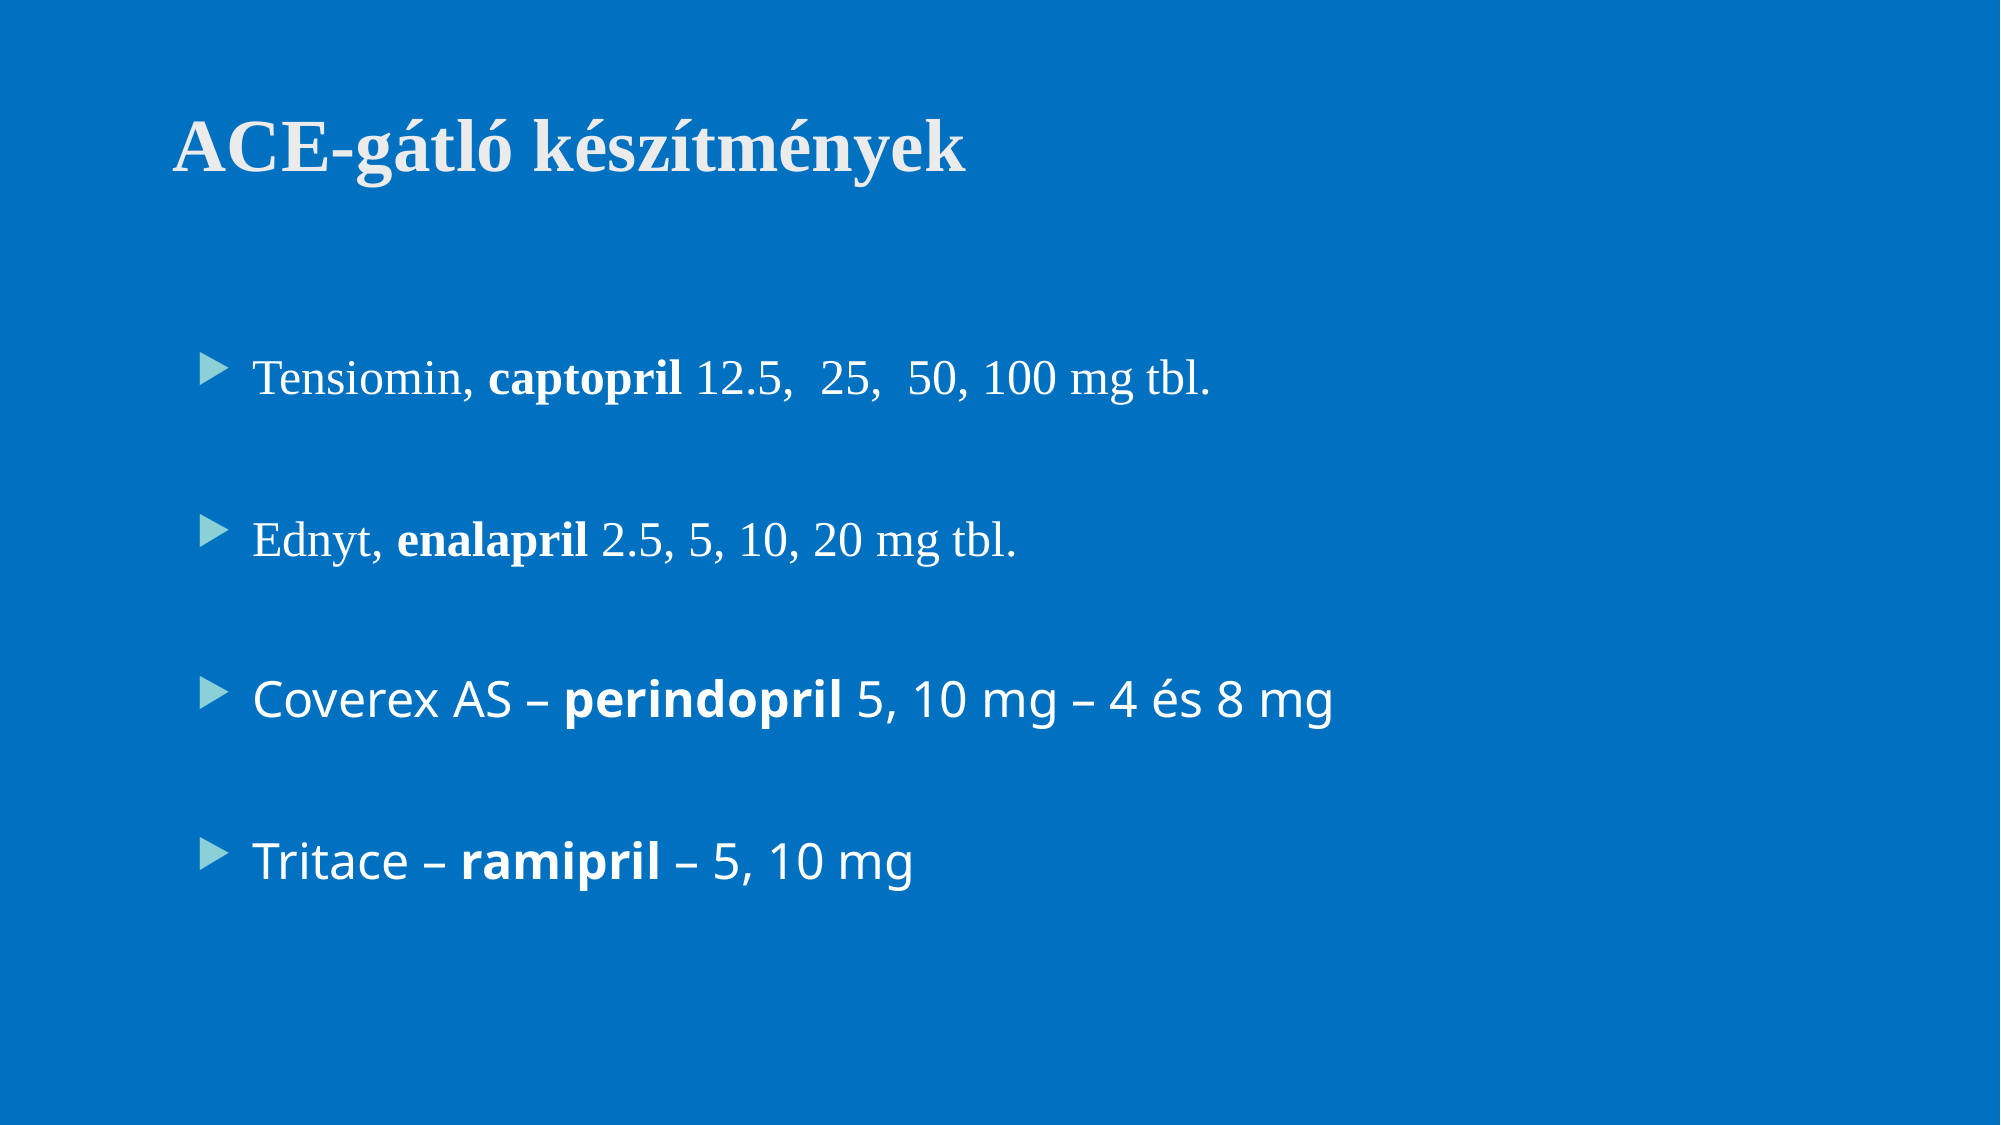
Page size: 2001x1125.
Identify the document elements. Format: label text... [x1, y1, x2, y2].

list Tensiomin, captopril 12.5, 25, 50, 100 mg tbl. Ednyt, enalapril 2.5, 5, 10, 20 mg tbl. Coverex AS – perindopril 5, 10 mg – 4 és 8 mg Tritace – ramipril – 5, 10 mg [181, 336, 1649, 1025]
title ACE-gátló készítmények [157, 89, 1508, 232]
